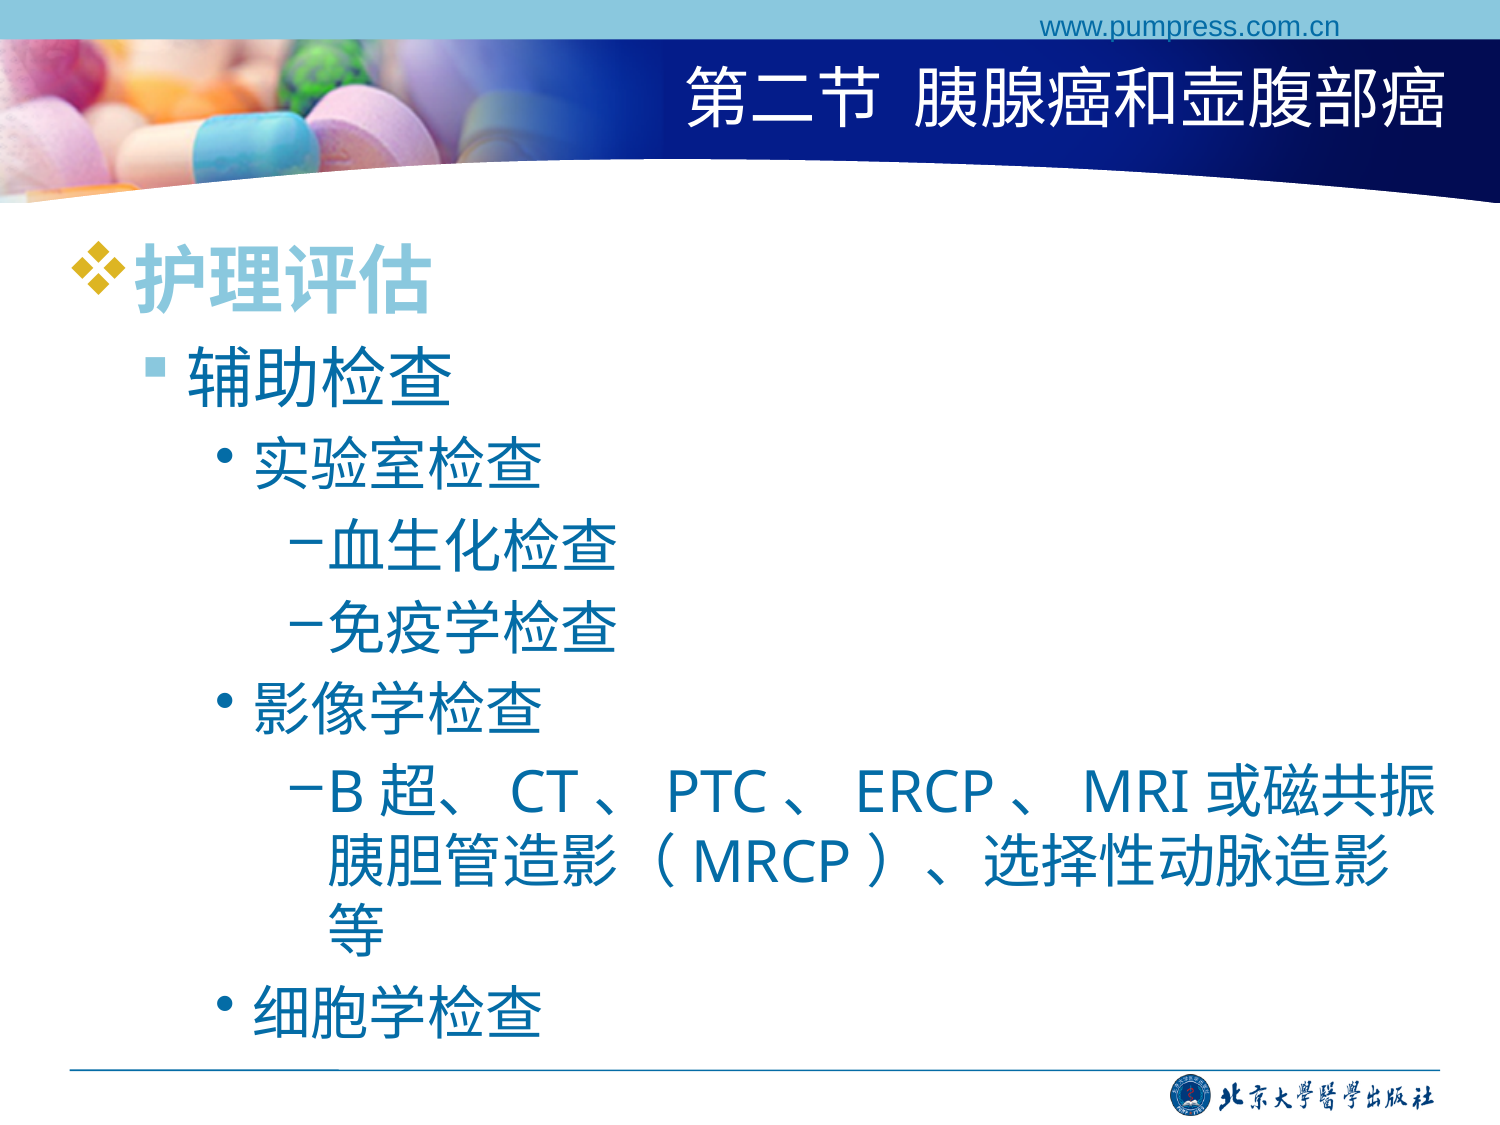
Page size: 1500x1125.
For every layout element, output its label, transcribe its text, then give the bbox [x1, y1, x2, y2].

picture [1170, 1074, 1436, 1118]
picture [0, 40, 1500, 203]
list 护理评估 辅助检查 实验室检查 血生化检查 免疫学检查 影像学检查 B超、CT、PTC、ERCP、MRI或磁共振胰胆管造影（MRCP）、选择性动脉造影等 细胞学检查 [49, 224, 1463, 1026]
title 第二节 胰腺癌和壶腹部癌 [137, 49, 1463, 143]
slide_number www.pumpress.com.cn [1025, 0, 1463, 38]
